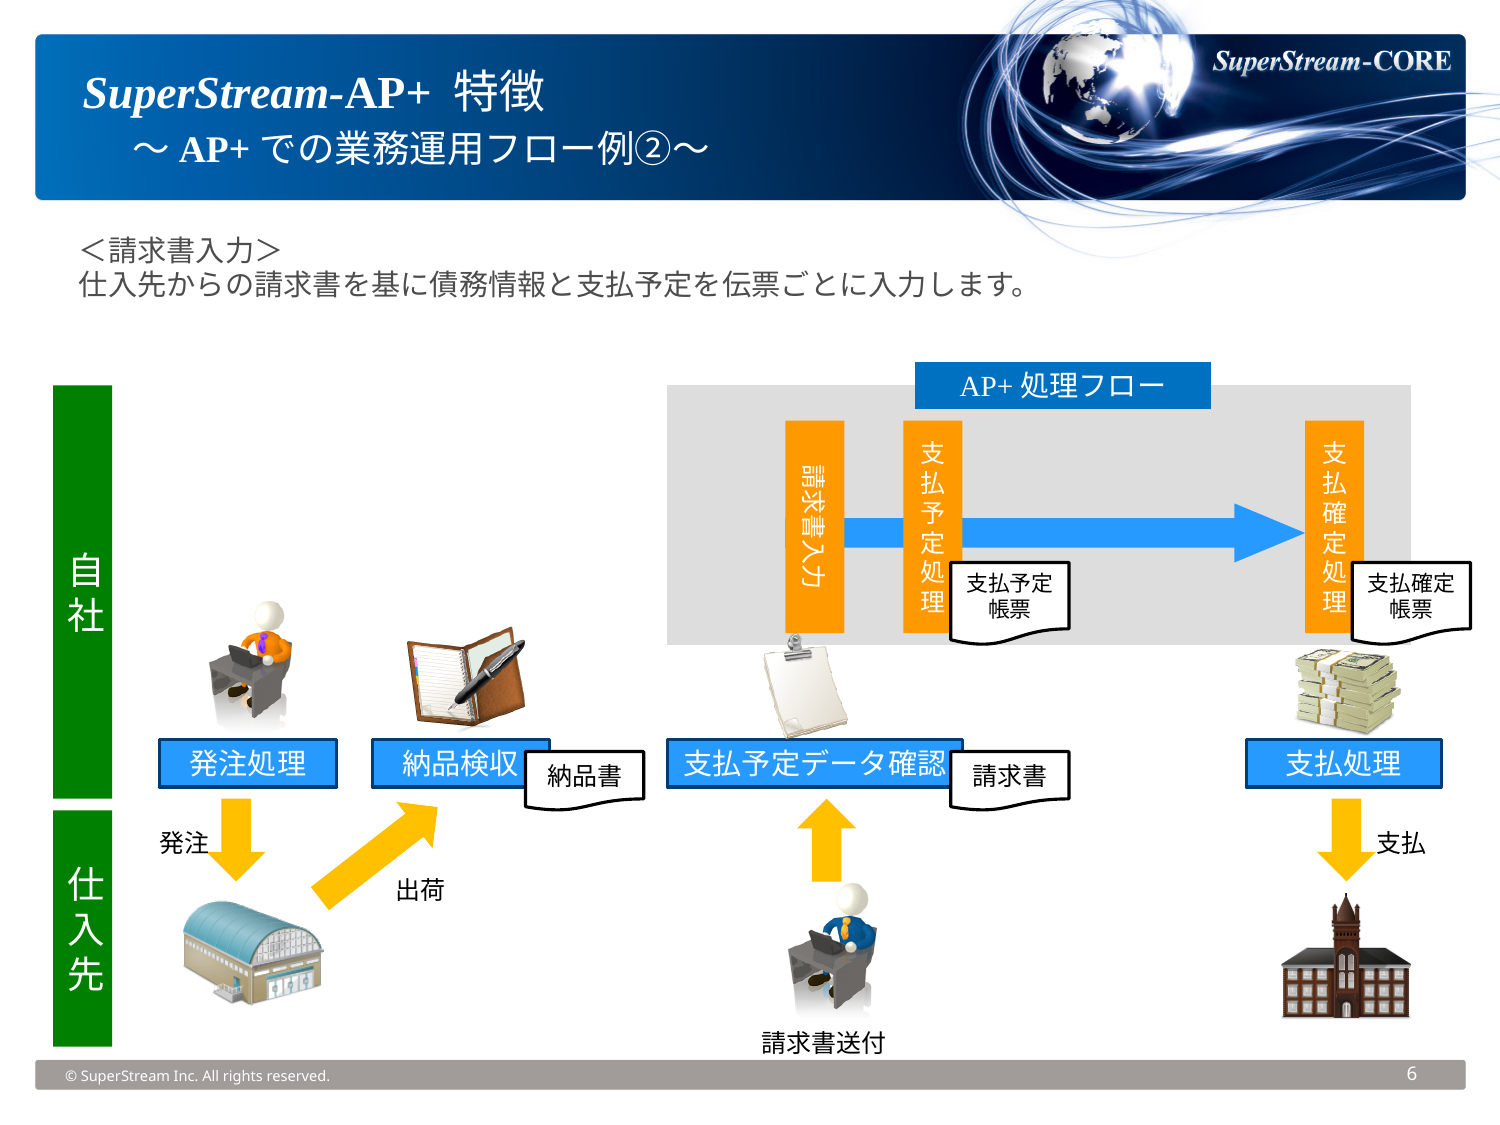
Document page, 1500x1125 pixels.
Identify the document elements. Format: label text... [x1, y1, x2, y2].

text_box 納品書 [523, 749, 646, 812]
text_box 支払確定 帳票 [1350, 560, 1473, 644]
text_box 支払処理 [1244, 738, 1443, 789]
text_box [665, 383, 1414, 647]
text_box 支払予定データ確認 [665, 738, 965, 789]
text_box SuperStream-AP+ 特徴 ～AP+での業務運用フロー例②～ [82, 35, 1433, 201]
text_box 発注処理 [157, 738, 339, 789]
text_box 仕入先 [51, 808, 114, 1049]
text_box [317, 799, 440, 913]
text_box 支払 [1376, 798, 1447, 870]
text_box AP+処理フロー [913, 360, 1213, 411]
text_box 支払確定処理 [1303, 419, 1366, 631]
text_box 自社 [51, 383, 114, 801]
text_box 発注 [159, 798, 231, 870]
text_box [795, 796, 859, 879]
text_box © SuperStream Inc. All rights reserved. [50, 1059, 423, 1094]
text_box 請求書送付 [761, 999, 904, 1071]
text_box [846, 516, 901, 550]
text_box [1314, 796, 1376, 884]
text_box 請求書入力 [783, 419, 846, 631]
text_box 支払予定処理 [901, 419, 965, 635]
picture [0, 0, 1500, 1125]
text_box [219, 796, 268, 879]
text_box [965, 501, 1303, 565]
slide_number 6 [1299, 1060, 1418, 1090]
text_box 納品検収 [370, 738, 551, 789]
text_box 請求書 [948, 749, 1072, 812]
text_box 支払予定 帳票 [948, 560, 1072, 647]
text_box 出荷 [395, 846, 467, 917]
text_box ＜請求書入力＞ 仕入先からの請求書を基に債務情報と支払予定を伝票ごとに入力します。 [64, 224, 1057, 310]
